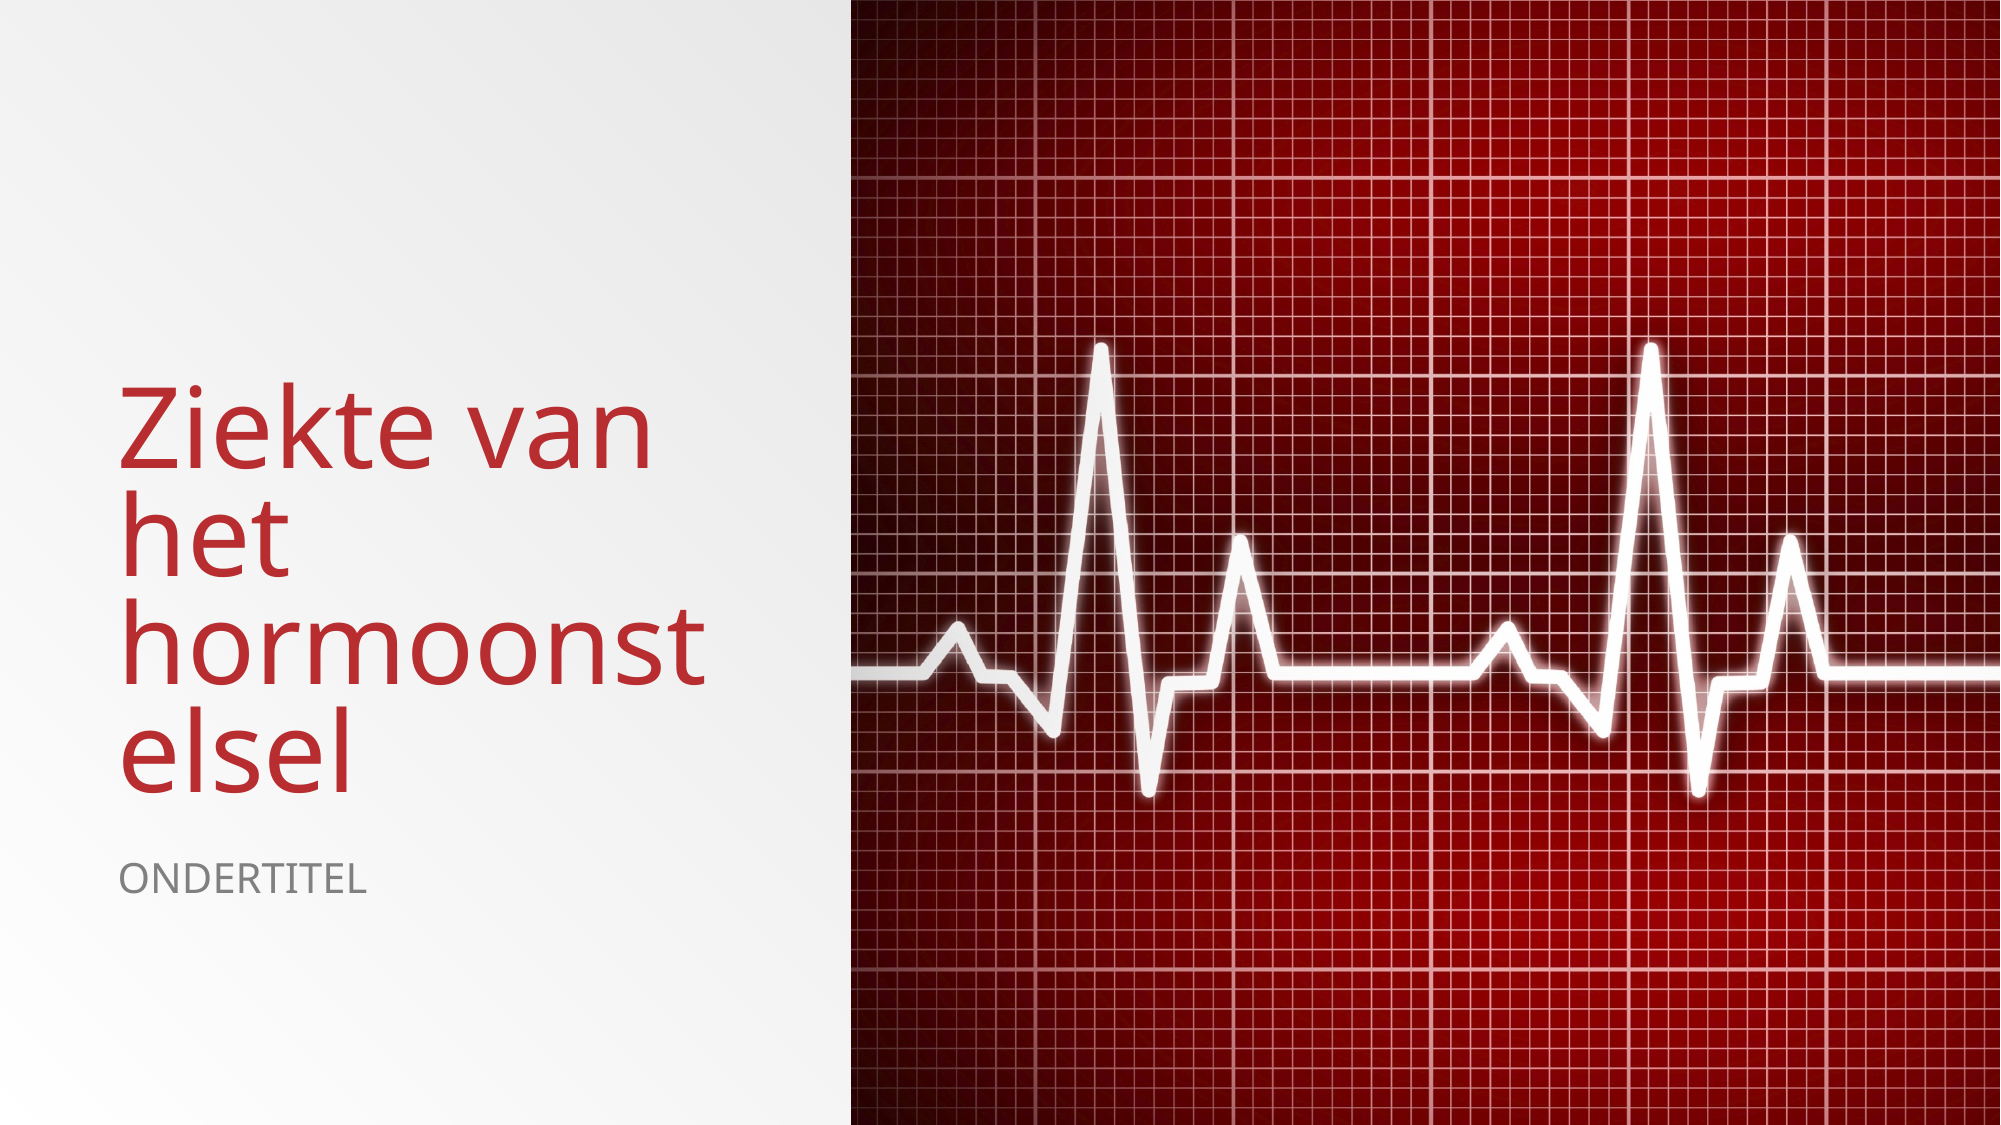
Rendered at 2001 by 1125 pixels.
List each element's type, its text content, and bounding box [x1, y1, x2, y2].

subtitle Ondertitel [102, 849, 775, 963]
picture [851, 0, 2000, 1125]
title Ziekte van het hormoonstelsel [102, 299, 775, 822]
